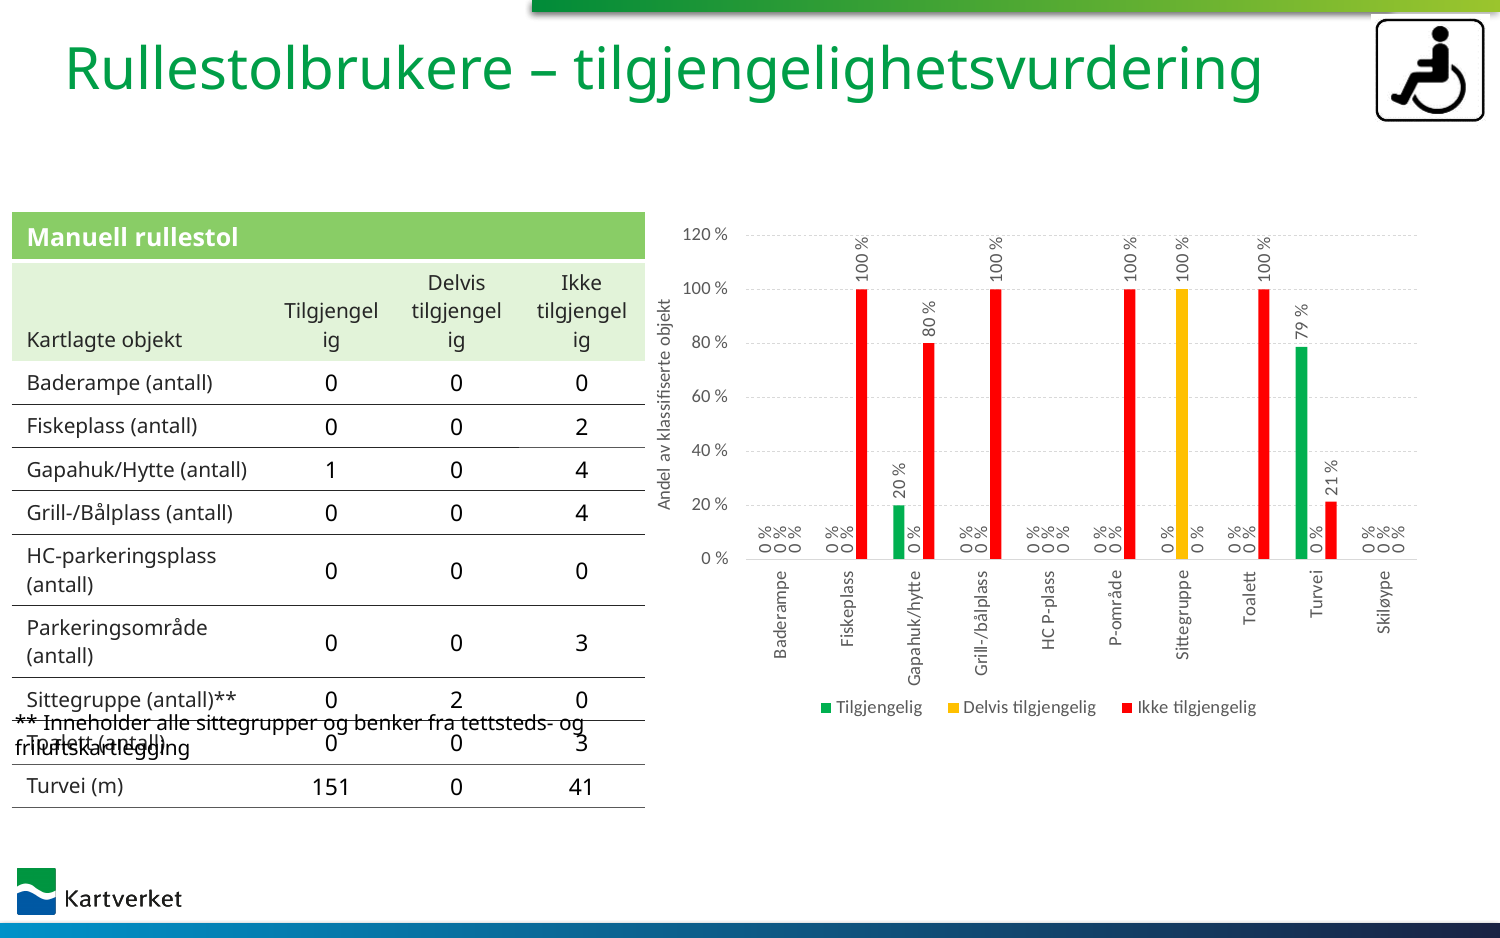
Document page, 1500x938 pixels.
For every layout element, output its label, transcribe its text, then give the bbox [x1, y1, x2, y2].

table_cell Turvei (m) [12, 768, 269, 807]
table_cell 0 [394, 405, 519, 447]
table_cell Fiskeplass (antall) [12, 405, 269, 447]
table_cell 151 [269, 768, 394, 807]
table_cell Sittegruppe (antall)** [12, 678, 269, 702]
table_cell 0 [519, 535, 638, 605]
table_cell 2 [519, 405, 638, 447]
table_cell HC-parkeringsplass (antall) [12, 535, 269, 605]
picture [643, 218, 1427, 728]
table_cell Parkeringsområde (antall) [12, 606, 269, 677]
table_cell Baderampe (antall) [12, 361, 269, 404]
table_cell 0 [394, 491, 519, 534]
table_cell 0 [394, 448, 519, 490]
table_cell Delvis tilgjengelig [394, 263, 519, 361]
text_box Rullestolbrukere – tilgjengelighetsvurdering [49, 12, 1372, 109]
text_box ** Inneholder alle sittegrupper og benker fra tettsteds- og friluftskartlegging [0, 702, 745, 768]
table_cell 3 [519, 606, 638, 677]
table_cell 0 [269, 678, 394, 702]
table_header Manuell rullestol [12, 212, 645, 259]
table_cell Ikke tilgjengelig [519, 263, 638, 361]
table_cell 0 [519, 678, 638, 702]
table_cell 4 [519, 491, 638, 534]
table_cell 0 [269, 535, 394, 605]
table_cell 0 [269, 491, 394, 534]
table_cell 0 [394, 768, 519, 807]
table_cell 0 [519, 361, 638, 404]
table_cell 0 [269, 405, 394, 447]
table_cell 2 [394, 678, 519, 702]
table_cell 0 [269, 606, 394, 677]
table_cell Tilgjengelig [269, 263, 394, 361]
table_cell Grill-/Bålplass (antall) [12, 491, 269, 534]
table_cell 0 [394, 361, 519, 404]
table_cell 41 [519, 768, 645, 807]
table_cell 4 [519, 448, 638, 490]
table_cell Gapahuk/Hytte (antall) [12, 448, 269, 490]
table_cell 1 [269, 448, 394, 490]
table_cell 0 [394, 535, 519, 605]
picture [1371, 13, 1491, 127]
table_cell 0 [269, 361, 394, 404]
table_cell Kartlagte objekt [12, 263, 269, 361]
table_cell 0 [394, 606, 519, 677]
